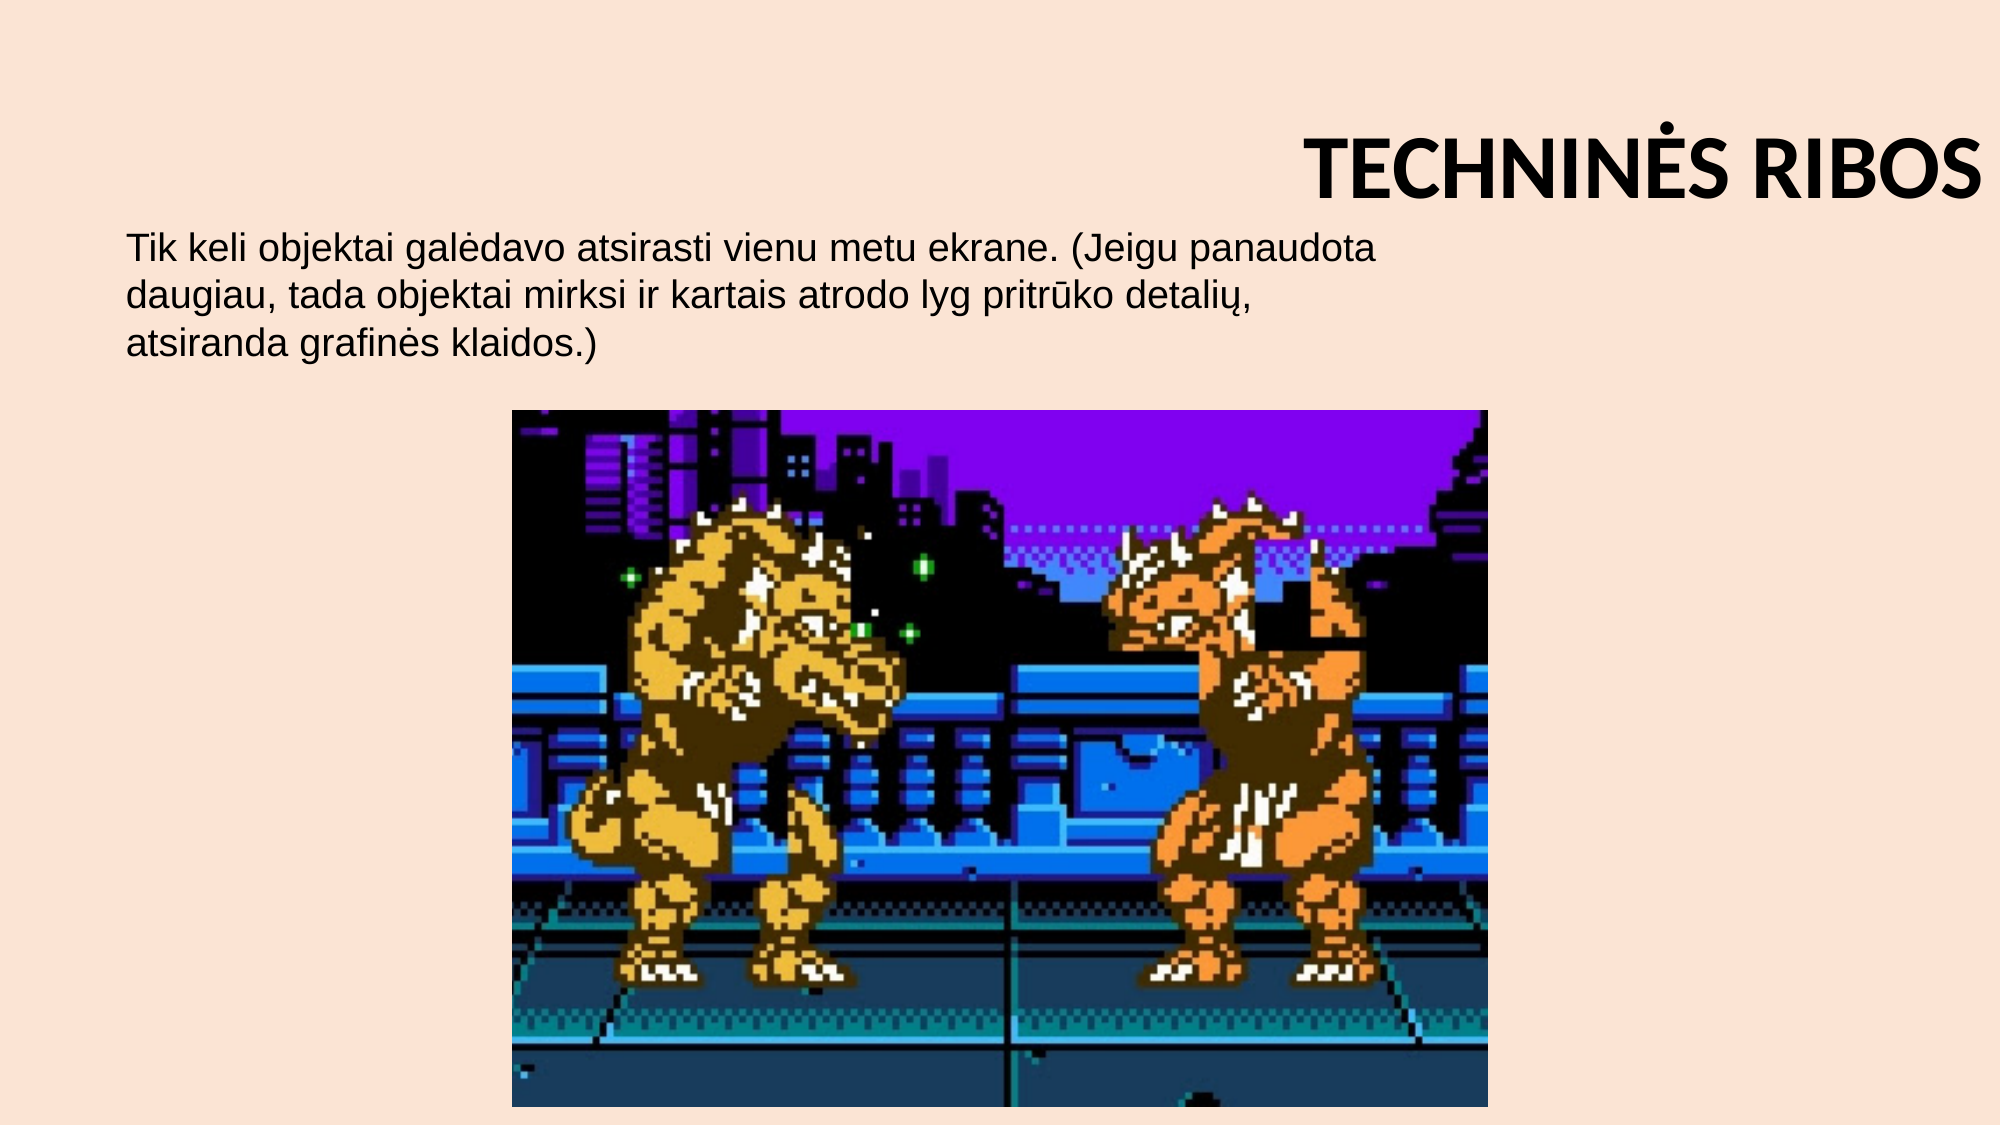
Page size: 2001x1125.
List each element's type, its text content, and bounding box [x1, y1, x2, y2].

picture [512, 410, 1488, 1107]
text_box Tik keli objektai galėdavo atsirasti vienu metu ekrane. (Jeigu panaudota daugiau, tada objektai mirksi ir kartais atrodo lyg pritrūko detalių, atsiranda grafinės klaidos.) [110, 214, 1394, 373]
title TECHNINĖS RIBOS [0, 59, 2000, 278]
